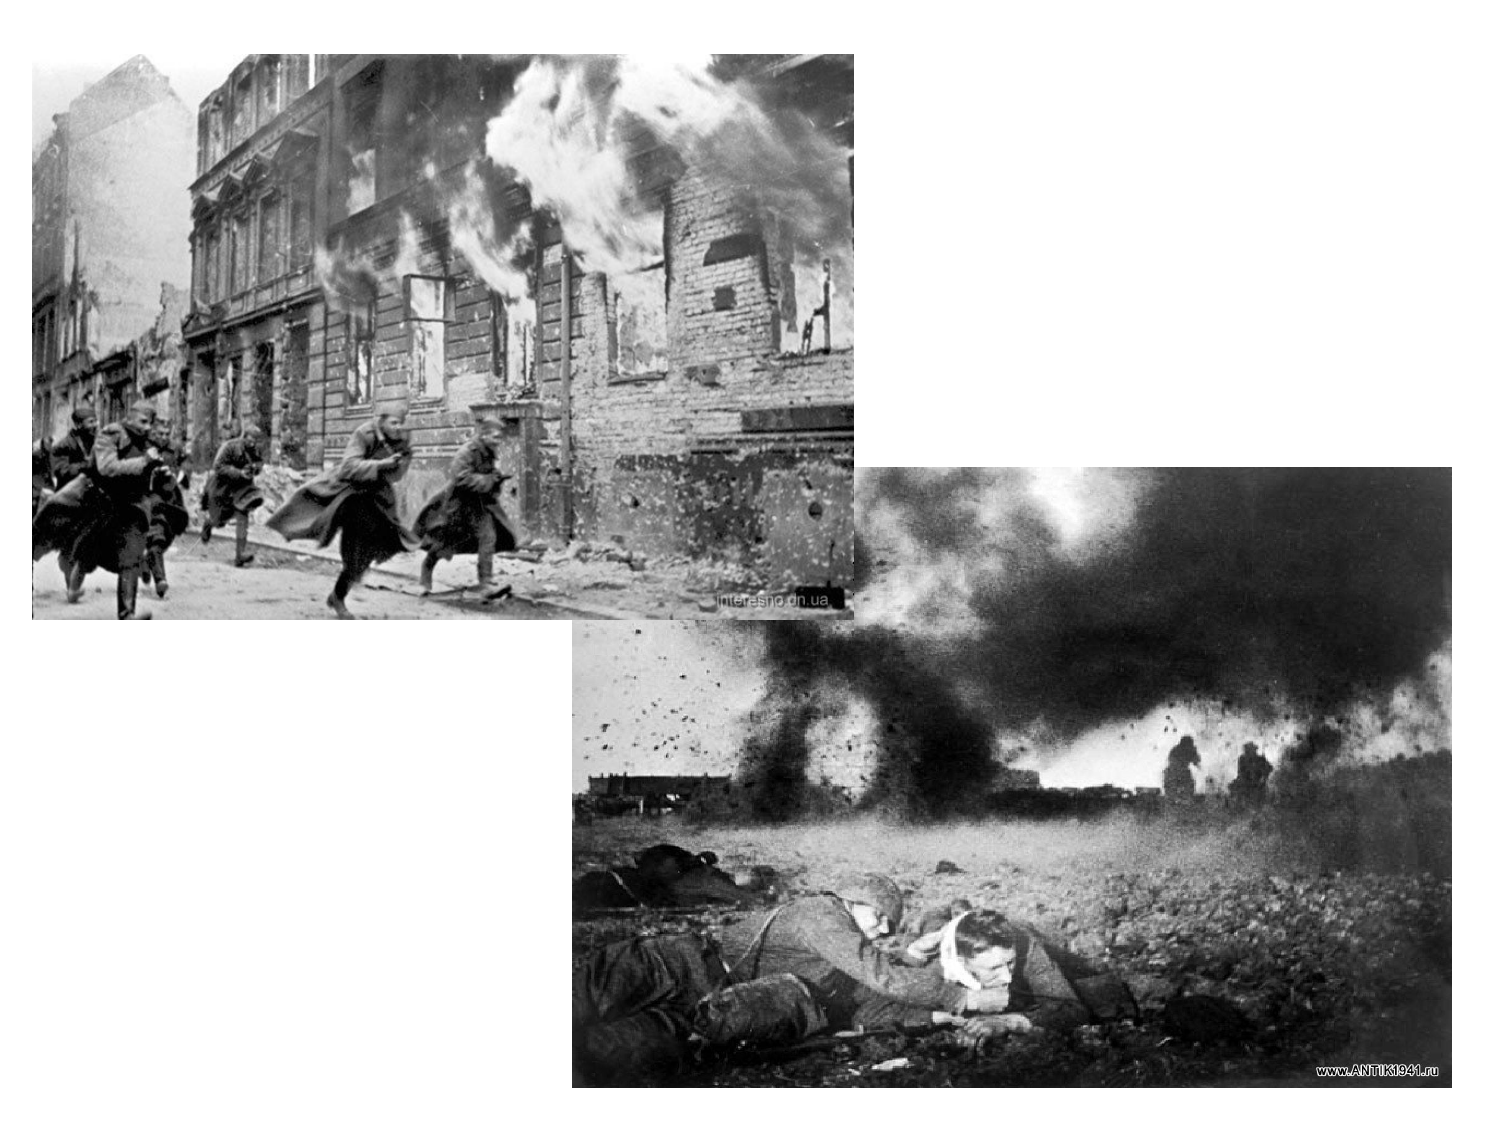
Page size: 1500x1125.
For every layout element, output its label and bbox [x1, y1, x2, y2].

picture [572, 467, 1452, 1088]
list [32, 54, 854, 621]
